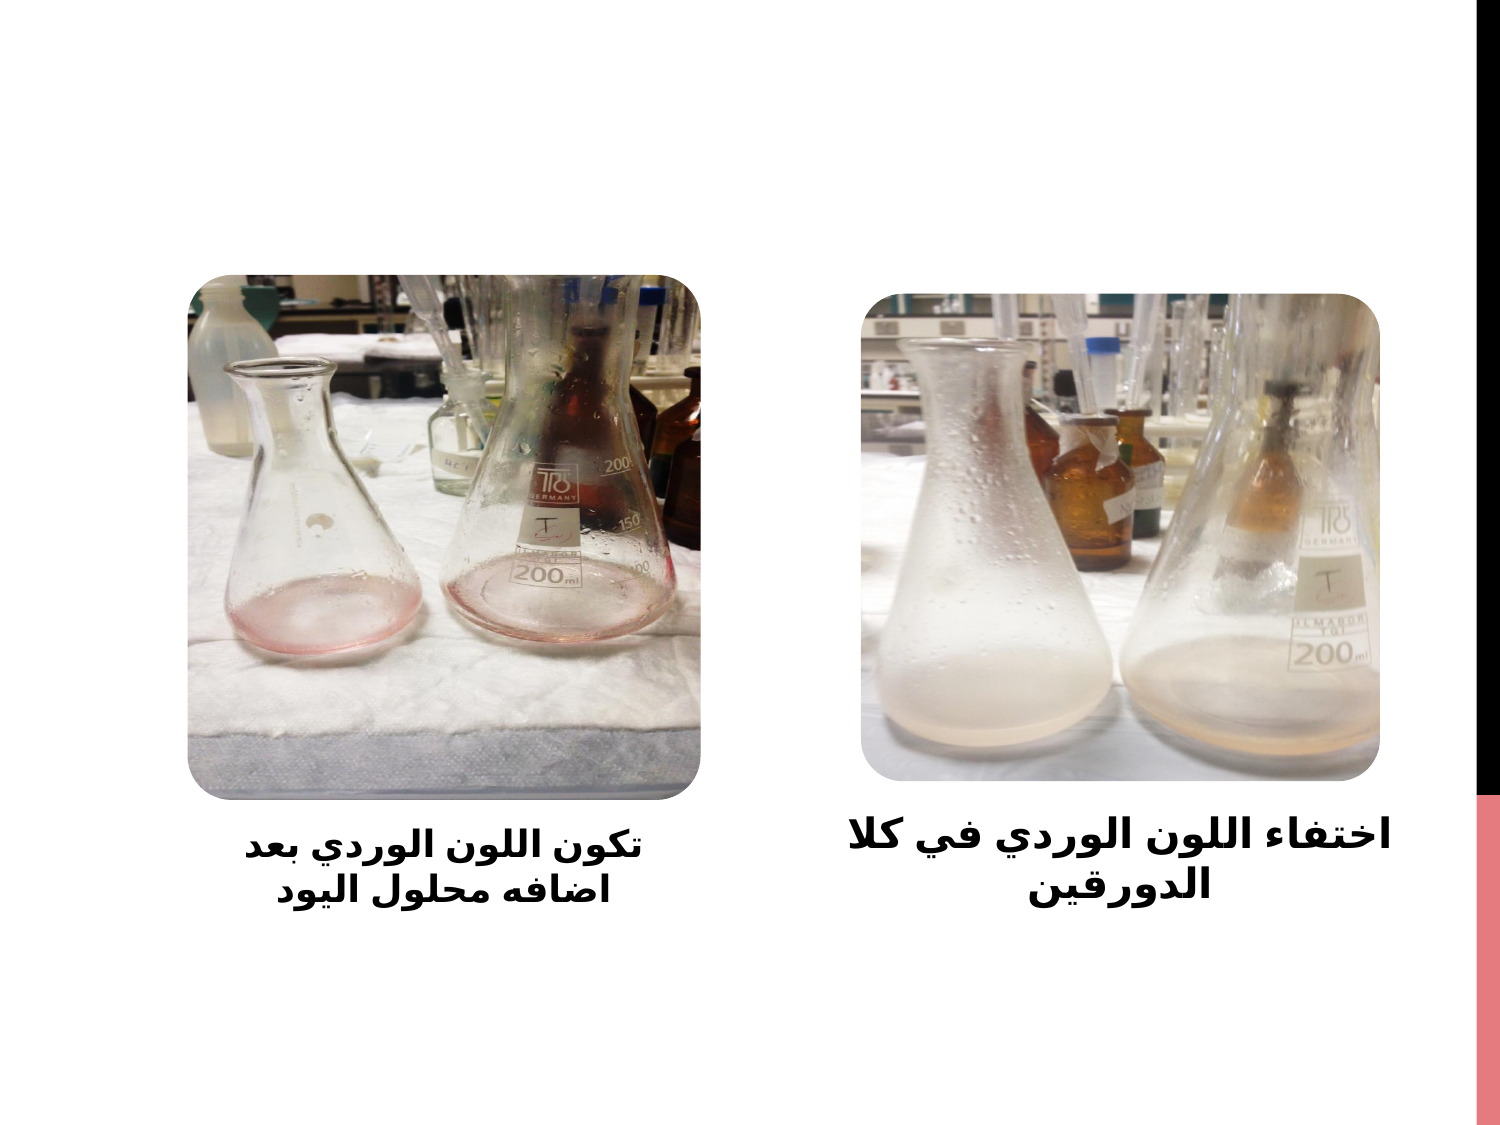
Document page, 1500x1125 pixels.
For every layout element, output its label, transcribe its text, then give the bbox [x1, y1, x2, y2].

text_box اختفاء اللون الوردي في كلا الدورقين [826, 799, 1415, 915]
text_box تكون اللون الوردي بعد اضافه محلول اليود [212, 812, 675, 918]
picture [860, 277, 1380, 798]
picture [180, 274, 707, 800]
